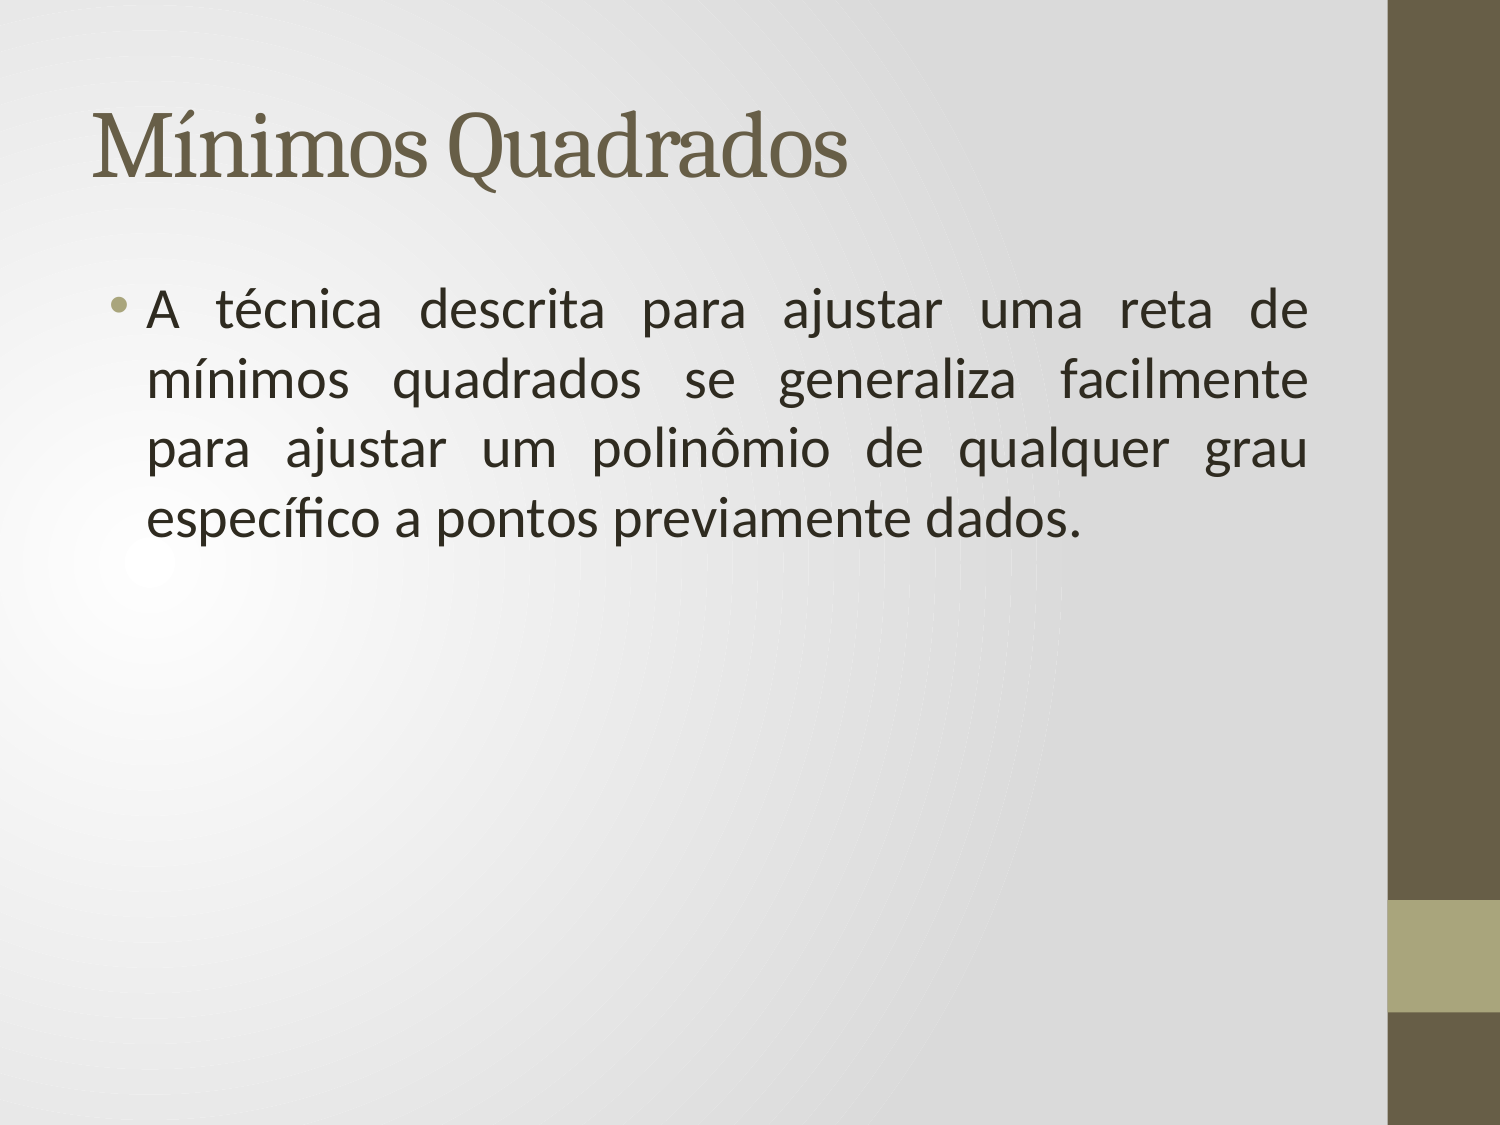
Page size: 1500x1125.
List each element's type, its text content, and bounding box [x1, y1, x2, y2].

list A técnica descrita para ajustar uma reta de mínimos quadrados se generaliza facilmente para ajustar um polinômio de qualquer grau específico a pontos previamente dados. [75, 262, 1325, 1050]
title Mínimos Quadrados [75, 45, 1325, 233]
